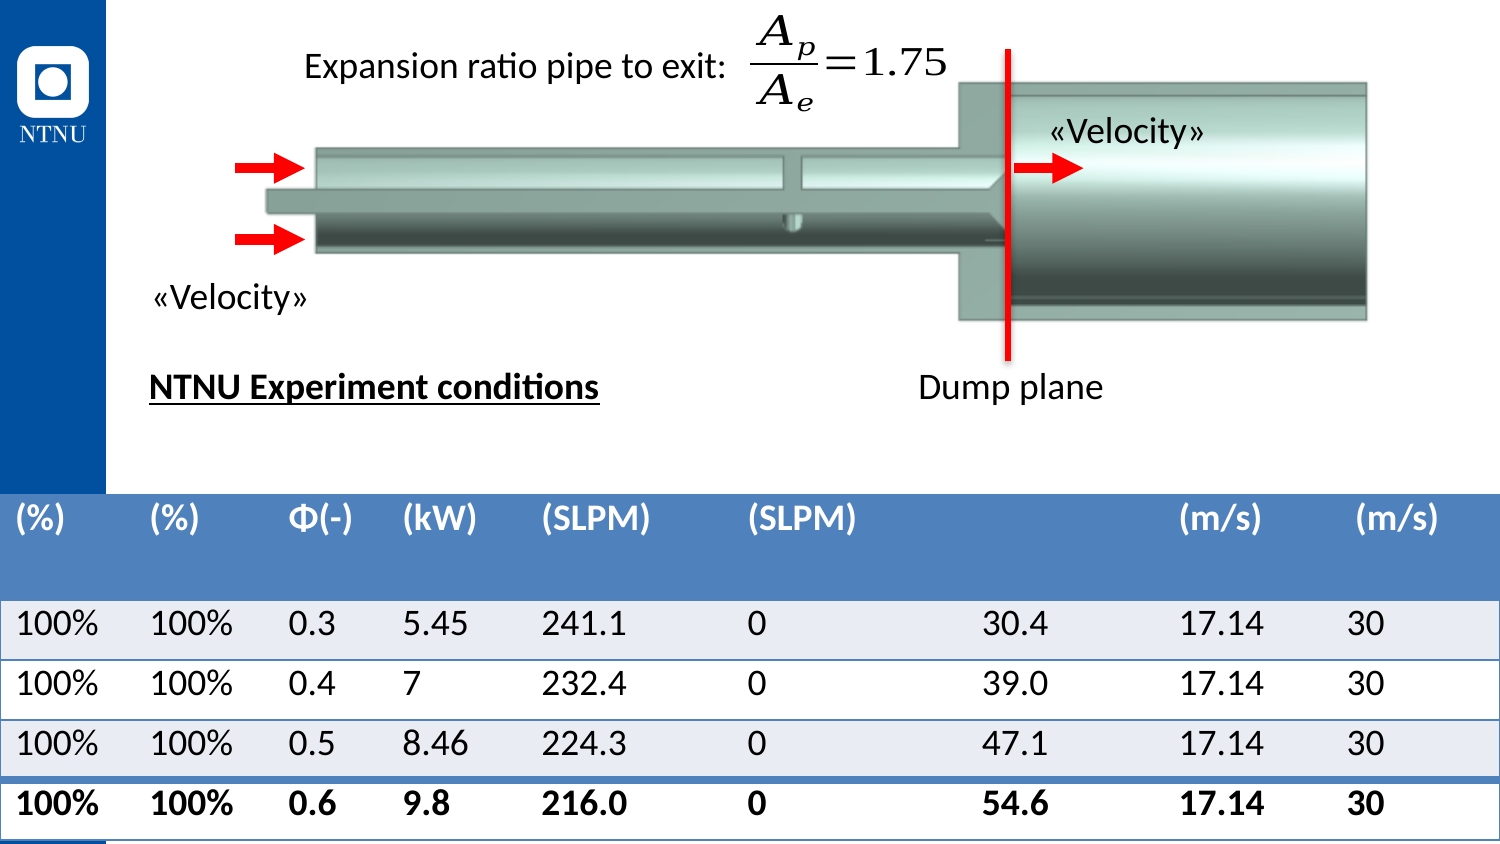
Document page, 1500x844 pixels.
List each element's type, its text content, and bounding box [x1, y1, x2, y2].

text_box Expansion ratio pipe to exit: [289, 33, 643, 93]
text_box Dump plane [1068, 355, 1120, 415]
picture [235, 0, 1478, 821]
text_box NTNU Experiment conditions [134, 355, 615, 415]
picture [0, 0, 106, 494]
